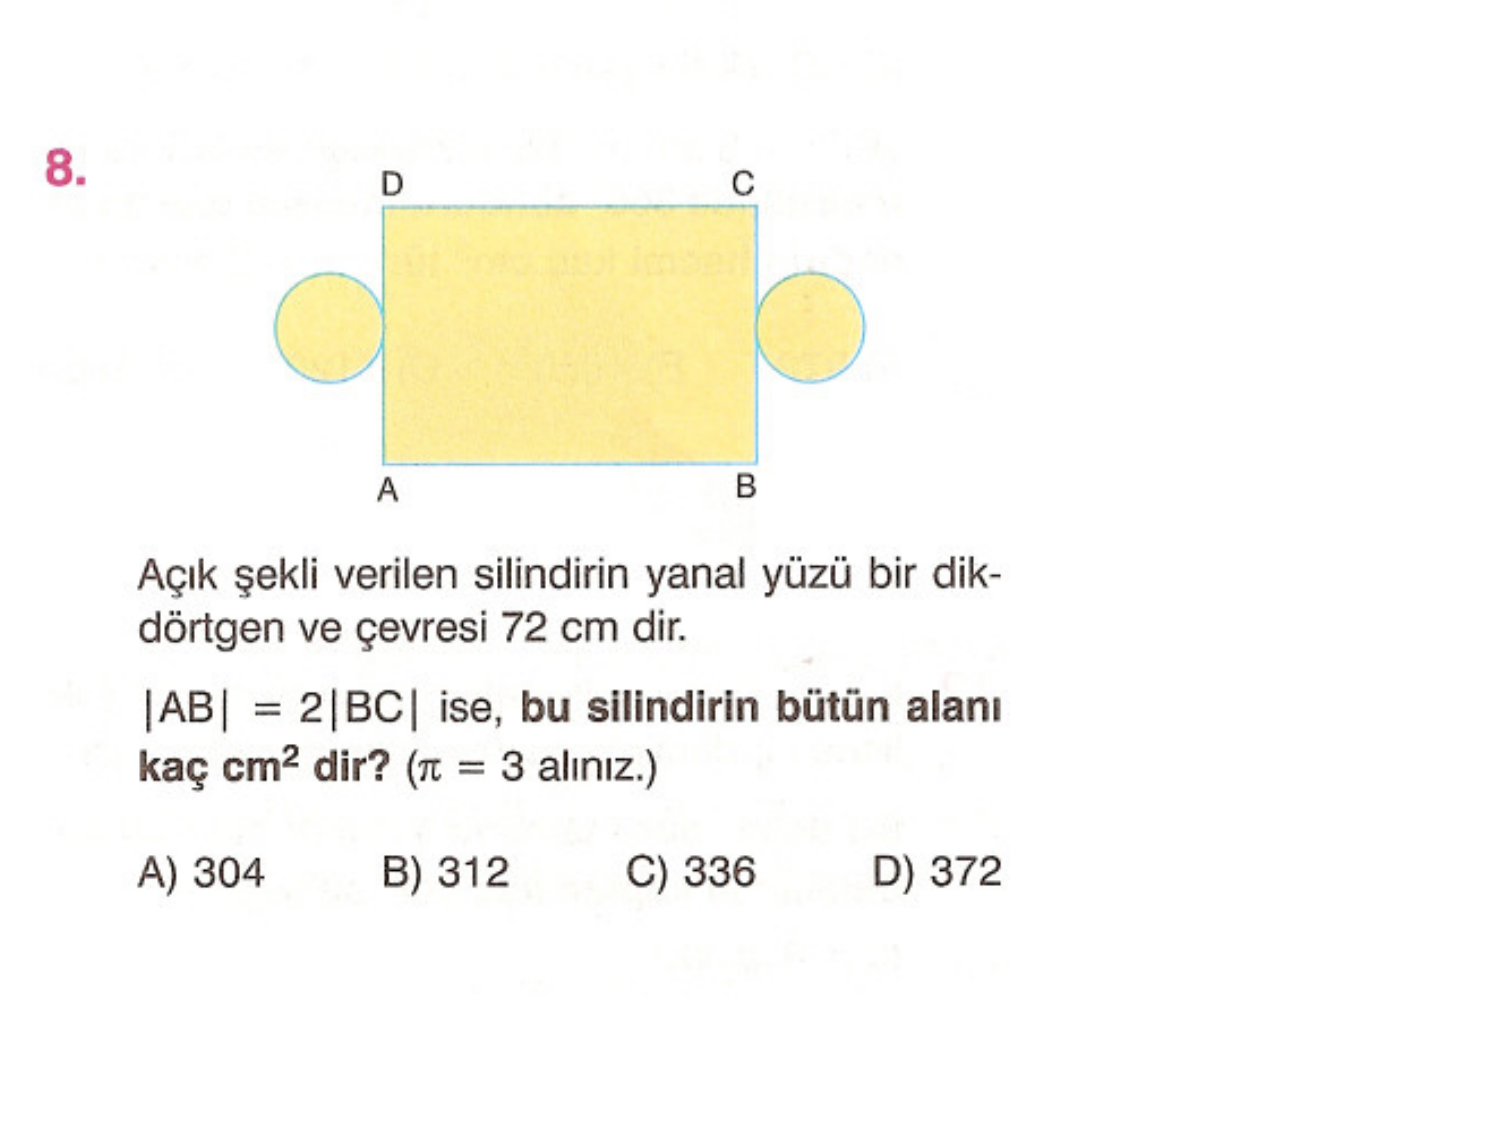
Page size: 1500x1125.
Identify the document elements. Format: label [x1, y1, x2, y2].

picture [0, 0, 1206, 997]
